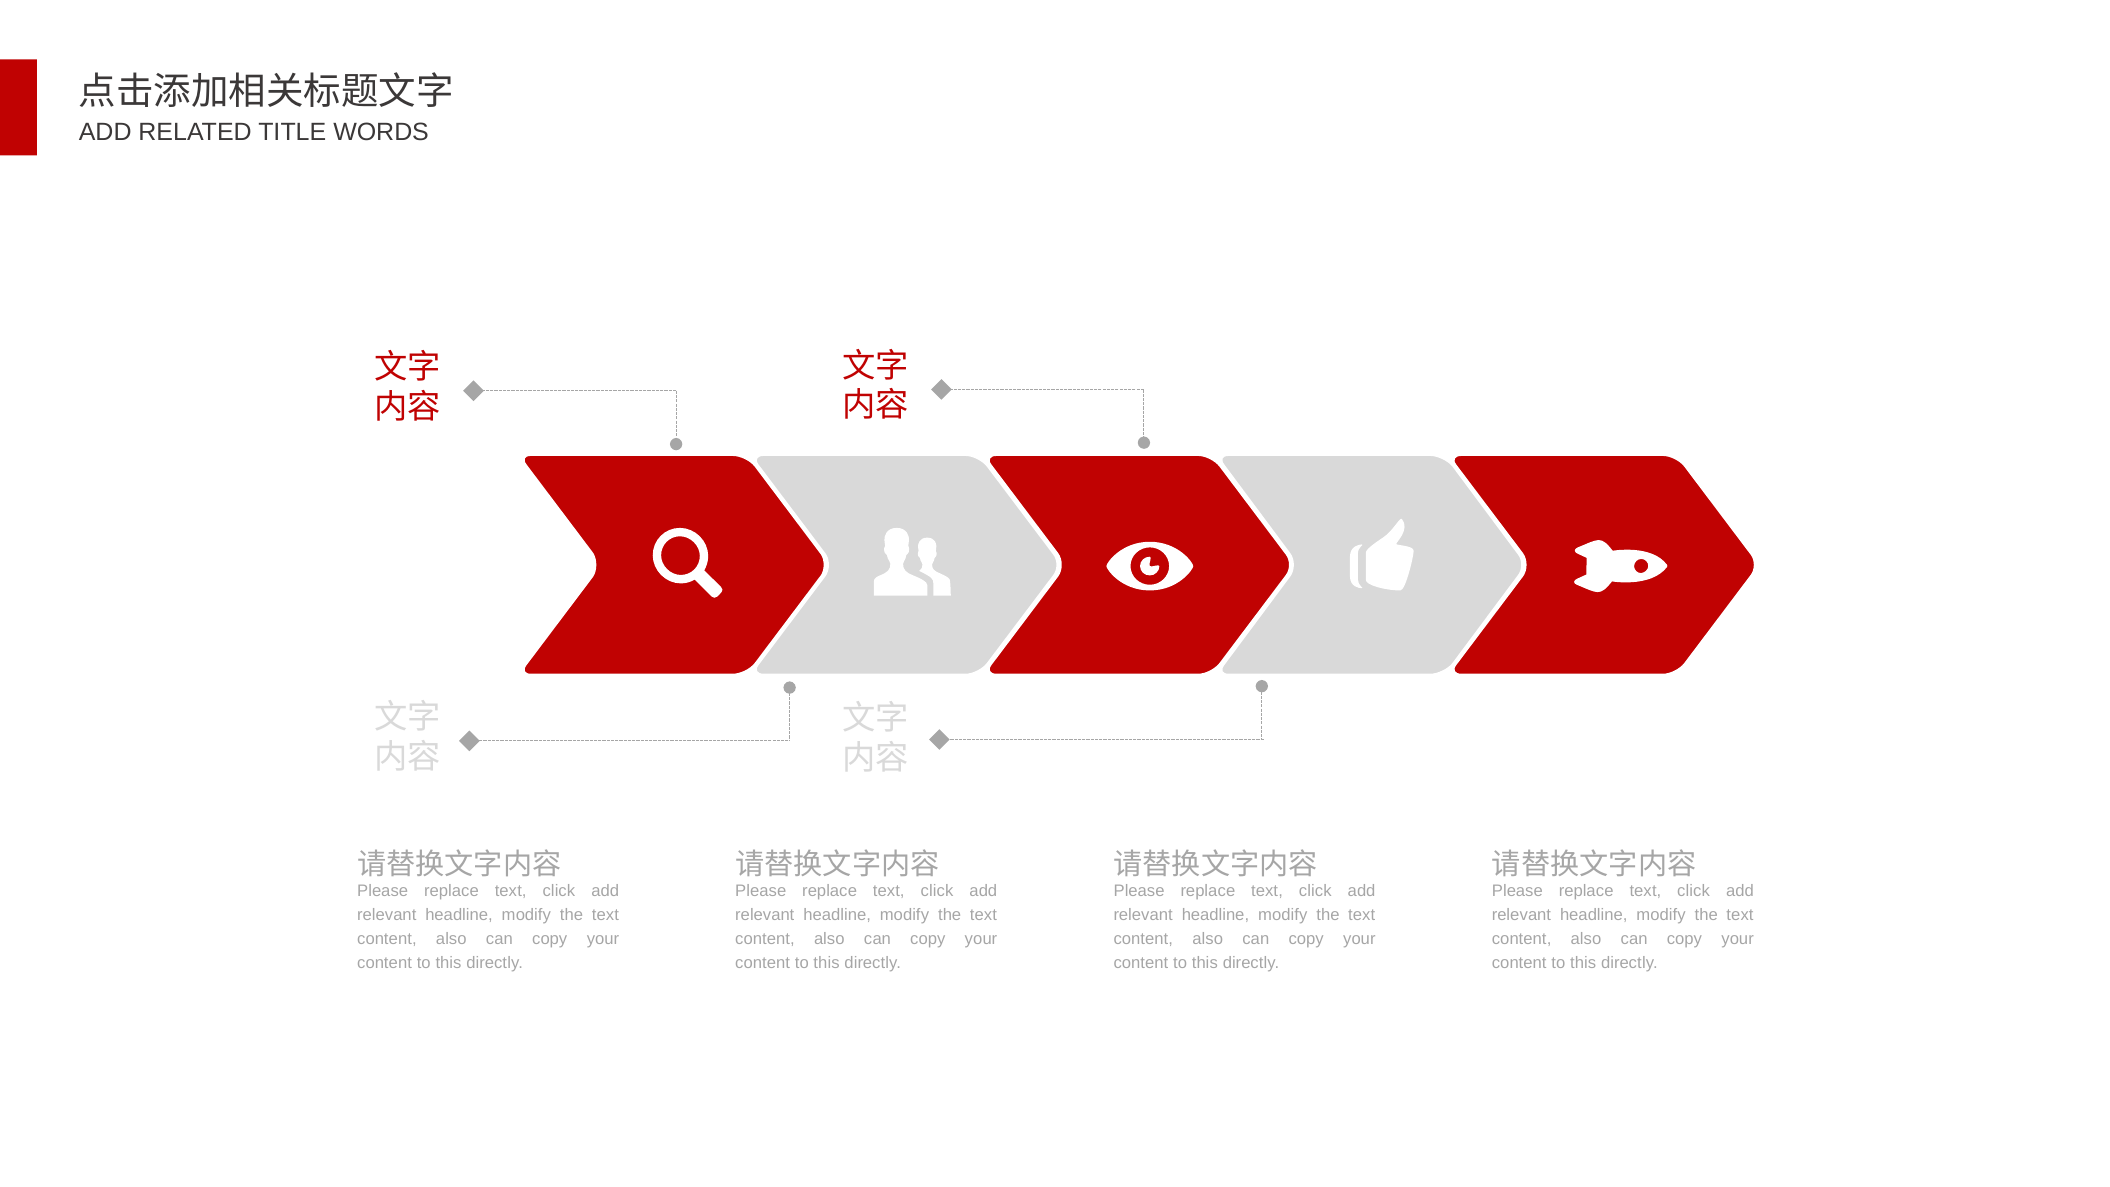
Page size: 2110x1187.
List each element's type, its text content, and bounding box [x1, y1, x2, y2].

text_box 请替换文字内容 [1491, 838, 1704, 876]
text_box 文字内容 [834, 695, 917, 776]
text_box 文字内容 [366, 345, 449, 426]
text_box Please replace text, click add relevant headline, modify the text content, also can copy your content to this directly. [1113, 876, 1376, 972]
text_box 文字内容 [366, 695, 449, 775]
text_box Please replace text, click add relevant headline, modify the text content, also can copy your content to this directly. [1491, 876, 1755, 972]
text_box Please replace text, click add relevant headline, modify the text content, also can copy your content to this directly. [735, 876, 998, 972]
text_box 请替换文字内容 [735, 838, 948, 876]
text_box 请替换文字内容 [1113, 838, 1326, 876]
text_box 请替换文字内容 [356, 838, 570, 876]
text_box Please replace text, click add relevant headline, modify the text content, also can copy your content to this directly. [356, 876, 620, 972]
text_box 文字内容 [834, 343, 917, 424]
text_box ADD RELATED TITLE WORDS [62, 107, 446, 154]
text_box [520, 454, 1757, 676]
text_box 点击添加相关标题文字 [62, 59, 470, 121]
